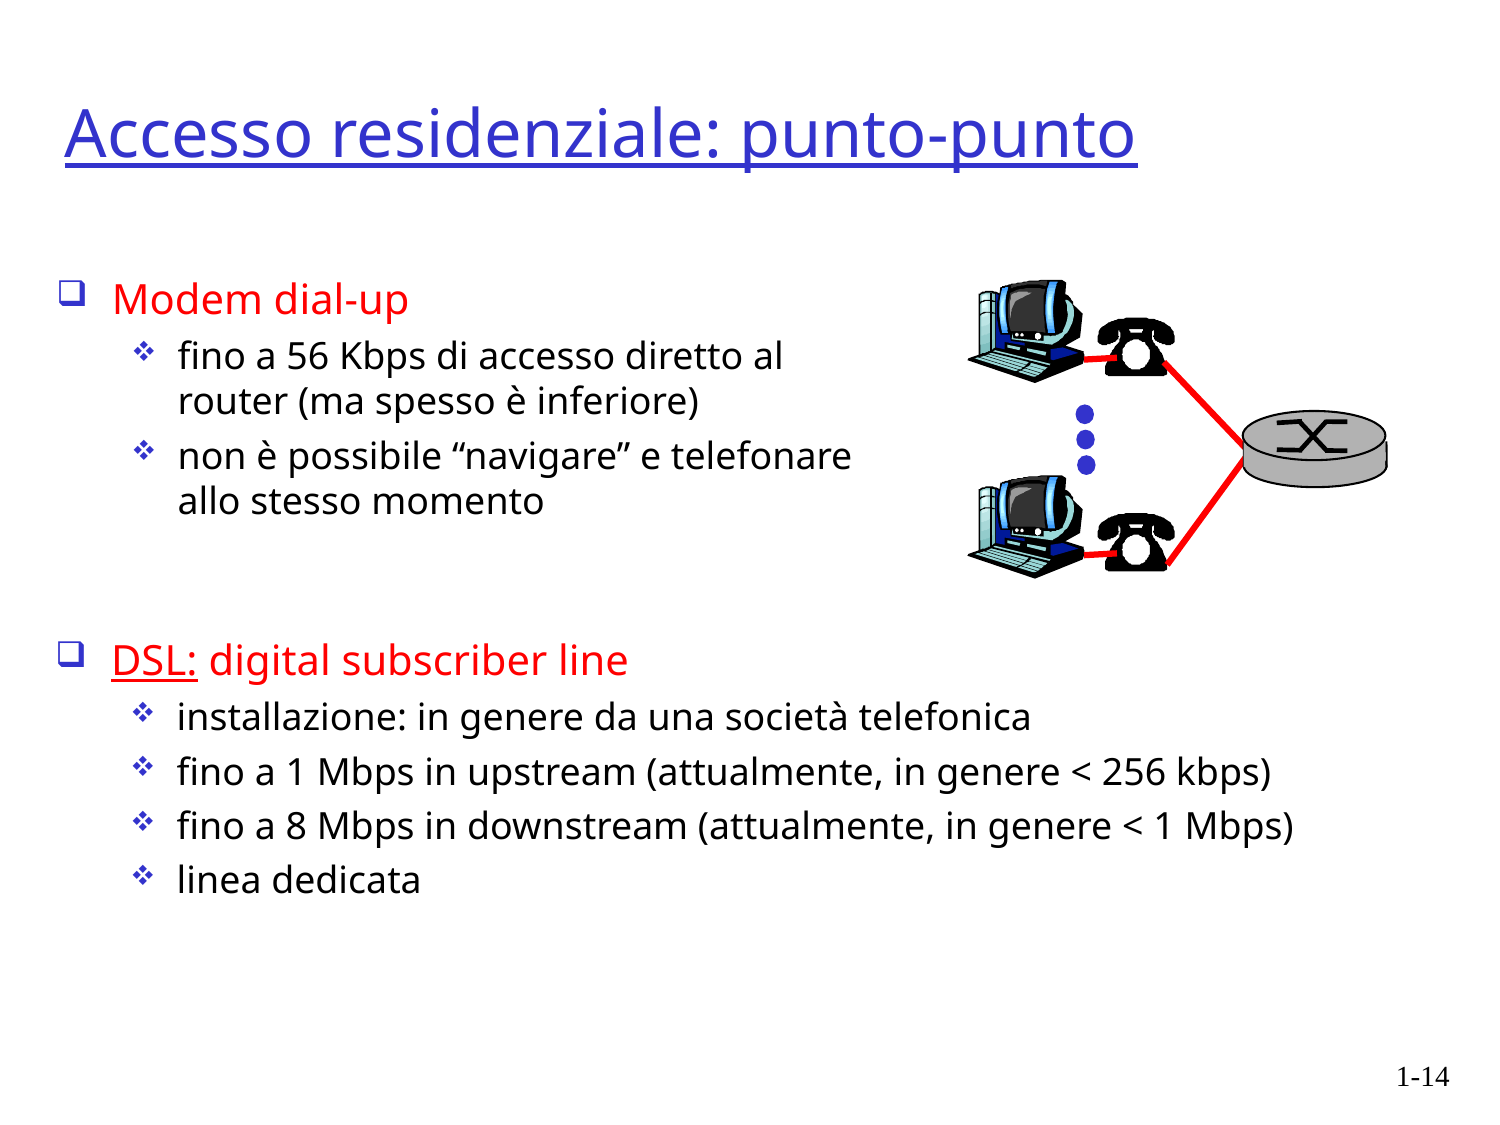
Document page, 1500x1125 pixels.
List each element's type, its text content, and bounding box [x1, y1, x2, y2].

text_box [967, 278, 1387, 580]
text_box DSL: digital subscriber line installazione: in genere da una società telefonica fino a 1 Mbps in upstream (attualmente, in genere < 256 kbps)‏ fino a 8 Mbps in downstream (attualmente, in genere < 1 Mbps)‏ linea dedicata [40, 626, 1436, 1005]
list Modem dial-up fino a 56 Kbps di accesso diretto al router (ma spesso è inferiore)‏ non è possibile “navigare” e telefonare allo stesso momento [41, 264, 892, 626]
title Accesso residenziale: punto-punto [49, 37, 1426, 226]
slide_number 1-14 [1362, 1049, 1465, 1125]
